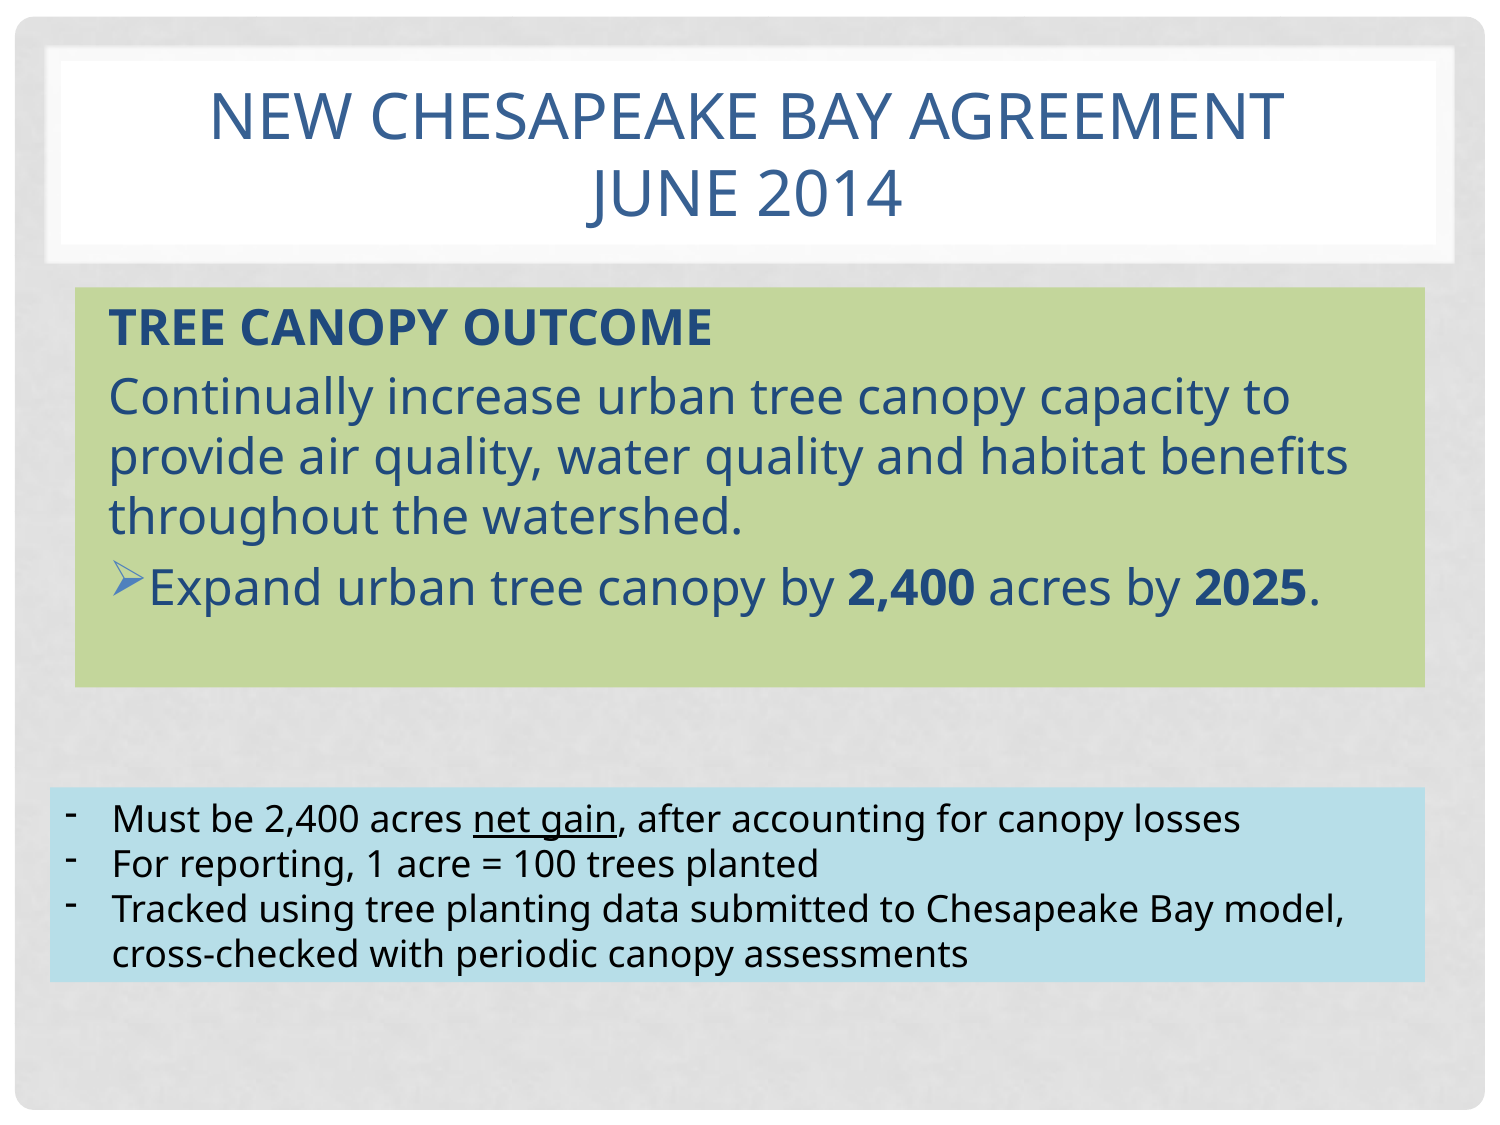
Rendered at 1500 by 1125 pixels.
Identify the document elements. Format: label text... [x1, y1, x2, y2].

title NEW Chesapeake Bay Agreement June 2014 [69, 66, 1425, 238]
list TREE CANOPY OUTCOME Continually increase urban tree canopy capacity to provide air quality, water quality and habitat benefits throughout the watershed. Expand urban tree canopy by 2,400 acres by 2025. [75, 287, 1425, 688]
text_box Must be 2,400 acres net gain, after accounting for canopy losses For reporting, 1 acre = 100 trees planted Tracked using tree planting data submitted to Chesapeake Bay model, cross-checked with periodic canopy assessments [50, 787, 1425, 983]
